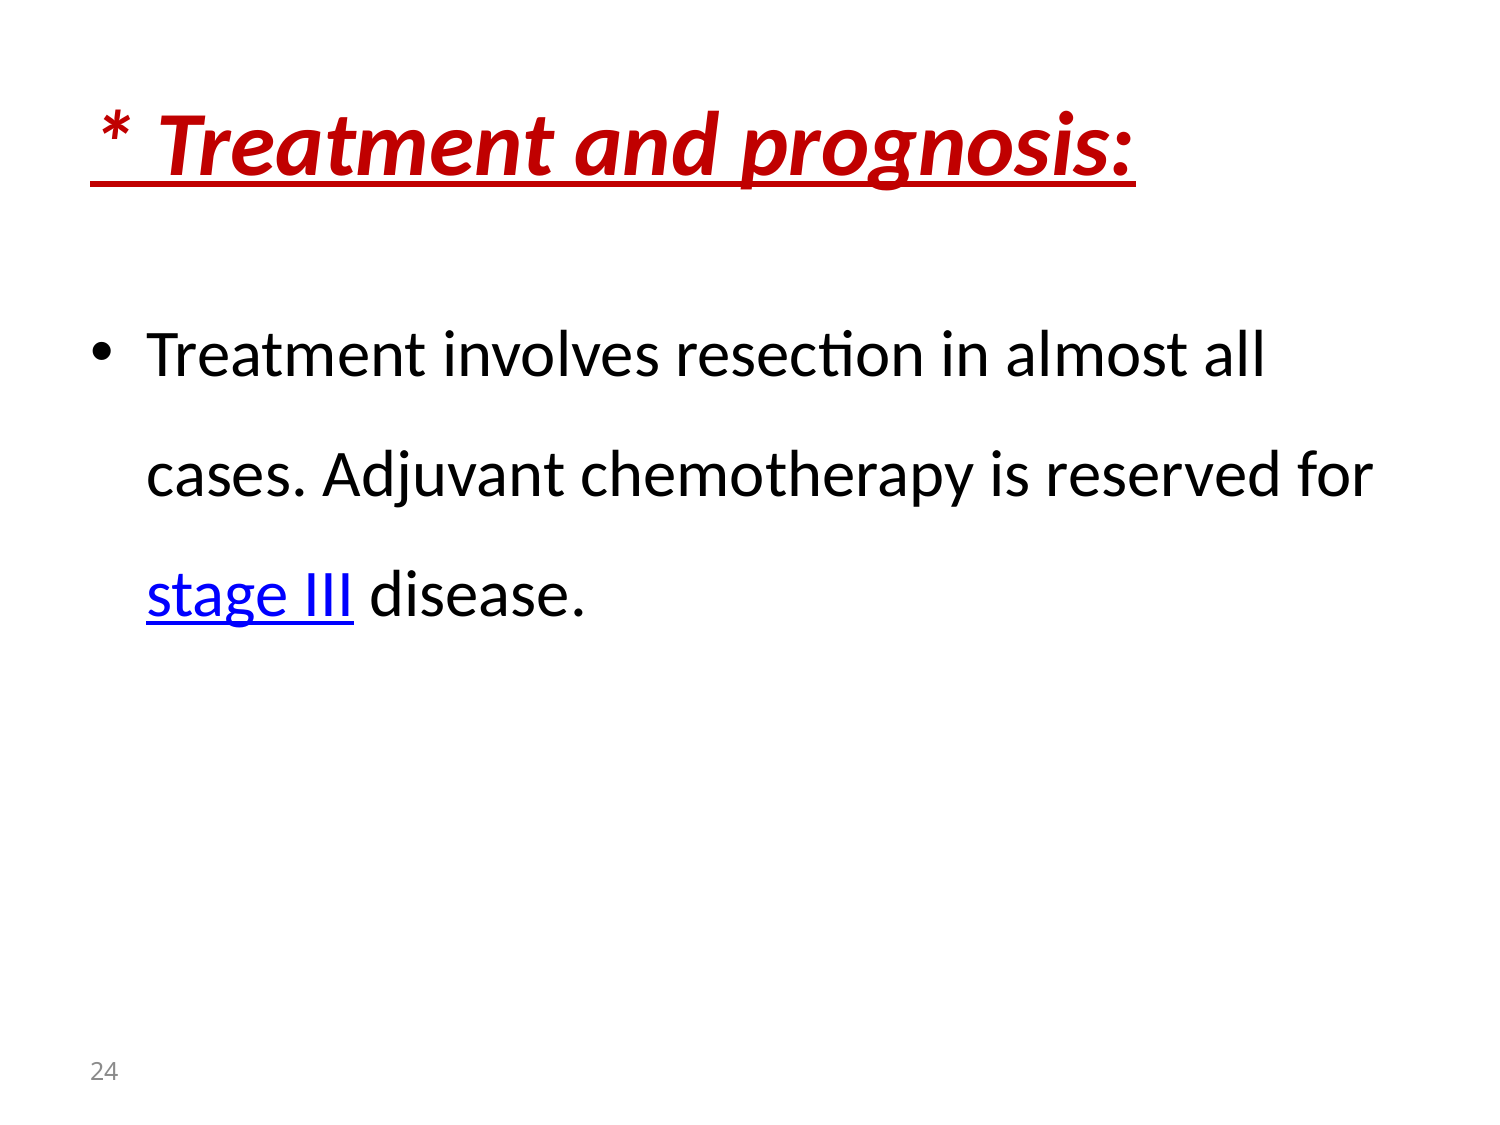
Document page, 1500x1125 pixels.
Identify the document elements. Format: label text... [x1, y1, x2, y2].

title * Treatment and prognosis: [75, 45, 1425, 233]
list Treatment involves resection in almost all cases. Adjuvant chemotherapy is reserved for stage III disease. [75, 262, 1425, 1005]
slide_number 24 [75, 1042, 425, 1103]
